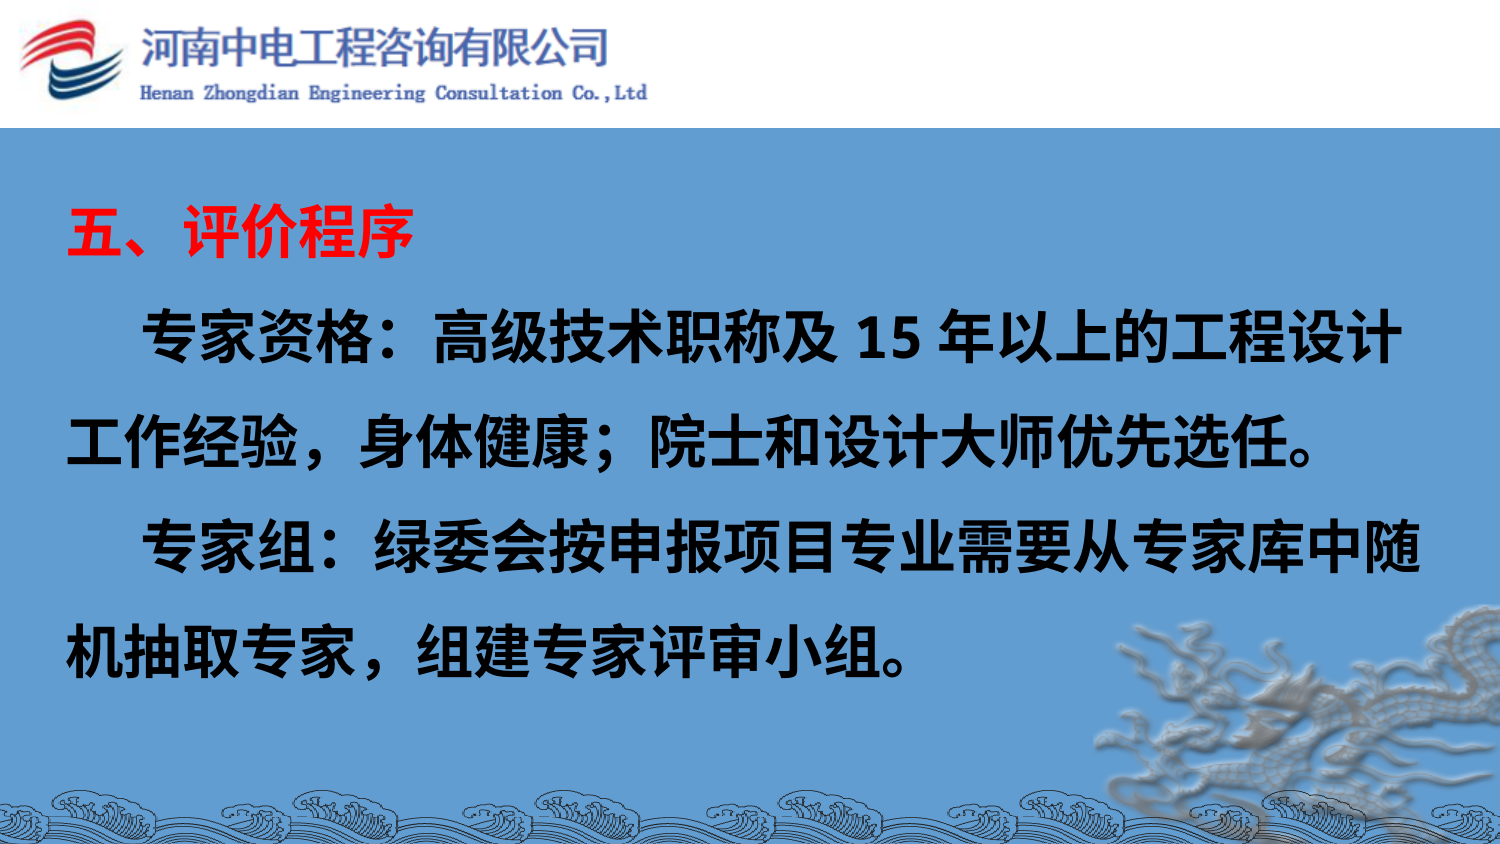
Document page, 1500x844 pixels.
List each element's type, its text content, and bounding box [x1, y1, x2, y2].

text_box 五、评价程序 专家资格：高级技术职称及15年以上的工程设计工作经验，身体健康；院士和设计大师优先选任。 专家组：绿委会按申报项目专业需要从专家库中随机抽取专家，组建专家评审小组。 [51, 153, 1447, 844]
picture [0, 0, 1500, 129]
